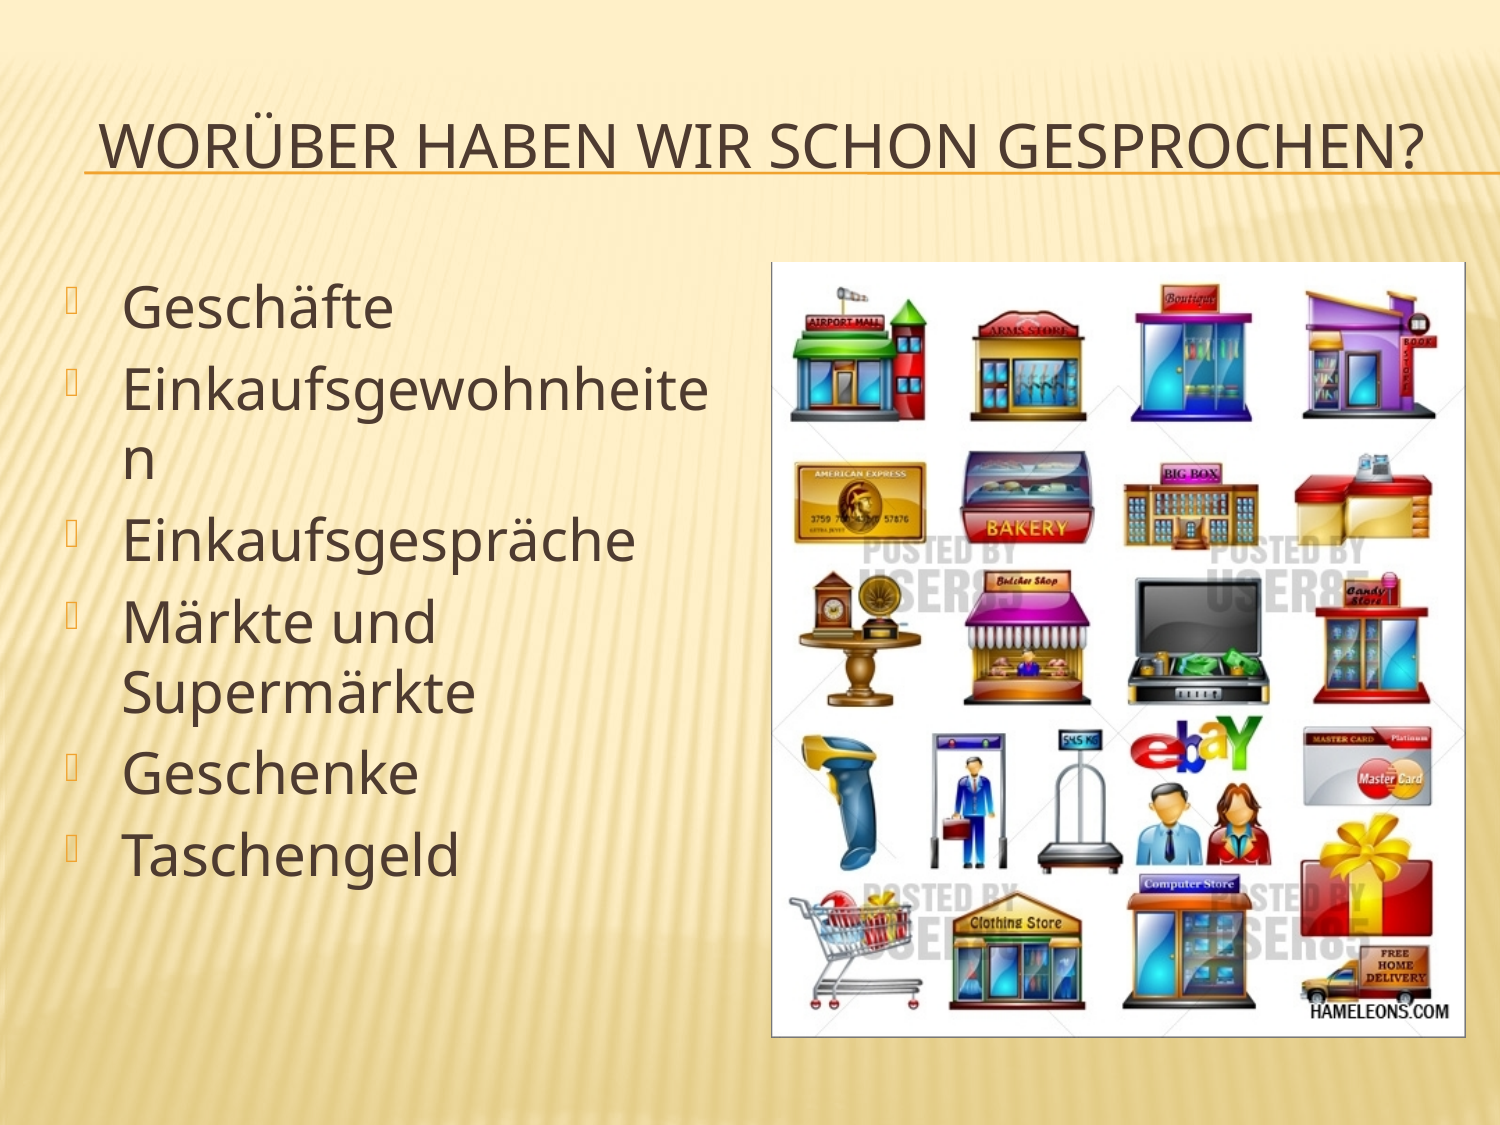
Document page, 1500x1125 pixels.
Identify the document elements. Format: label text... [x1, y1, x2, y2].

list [771, 262, 1467, 1038]
title Worüber haben wir schon gesprochen? [49, 75, 1475, 213]
list Geschäfte Einkaufsgewohnheiten Einkaufsgespräche Märkte und Supermärkte Geschenke Taschengeld [50, 262, 738, 1038]
